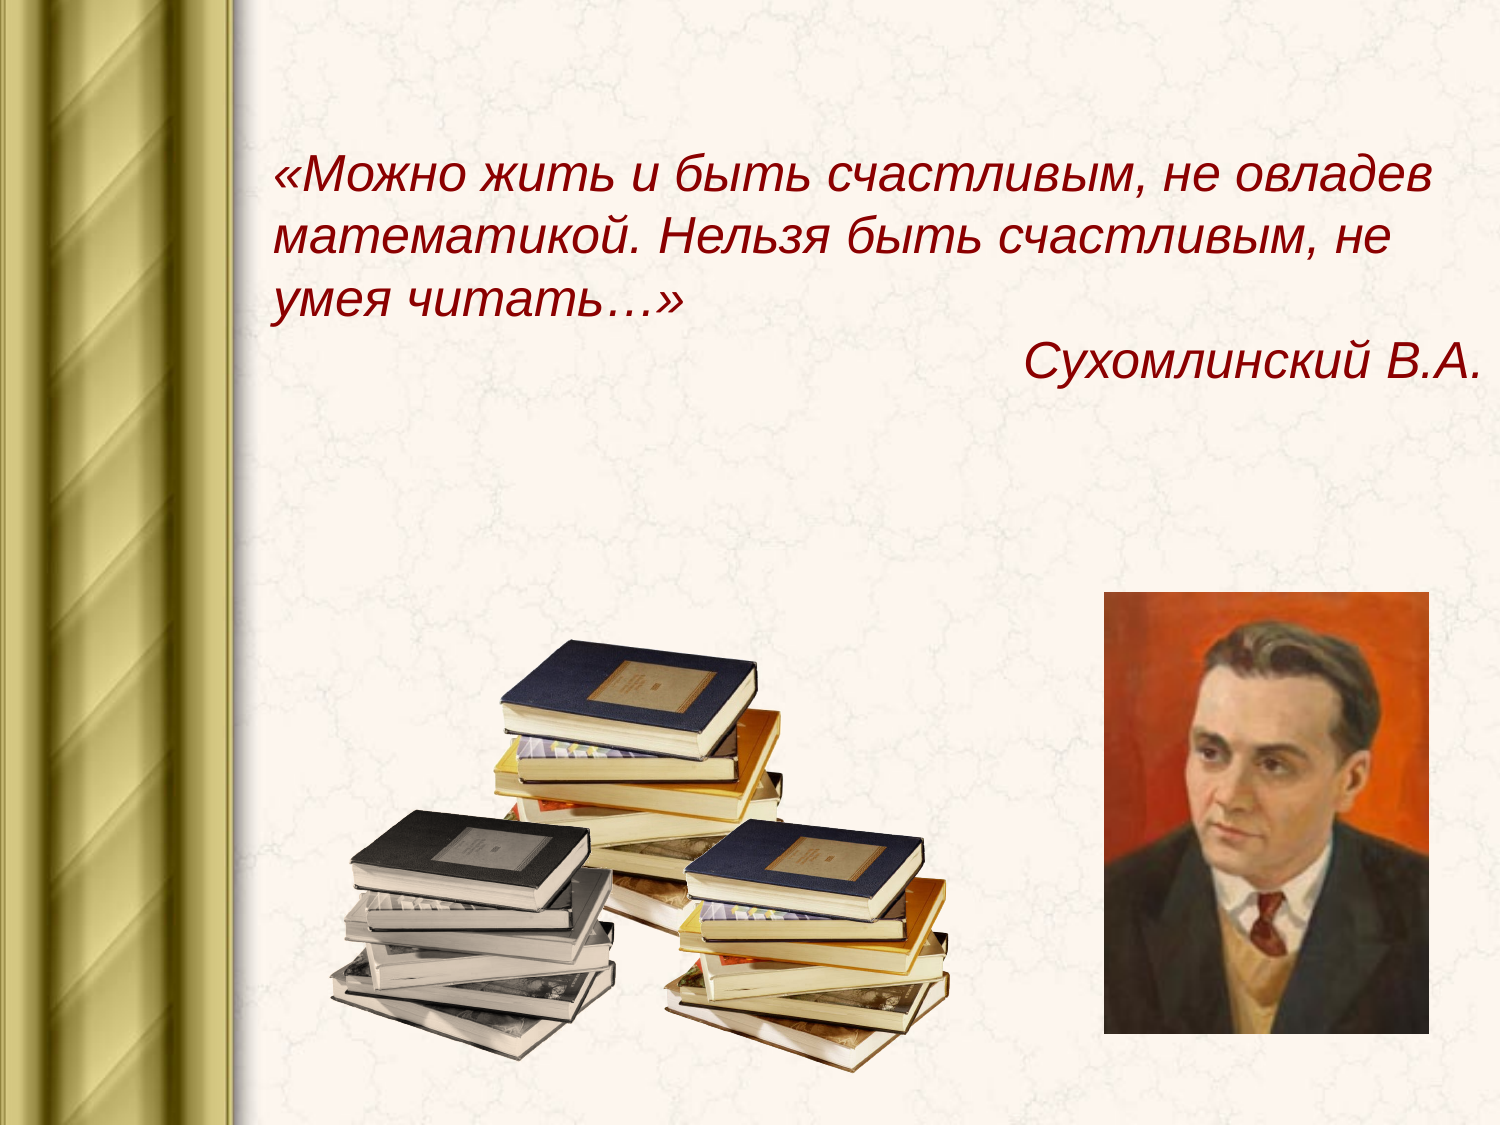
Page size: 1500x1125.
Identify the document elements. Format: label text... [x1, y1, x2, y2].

text_box «Можно жить и быть счастливым, не овладев математикой. Нельзя быть счастливым, не умея читать…» Сухомлинский В.А. [259, 131, 1500, 397]
picture [0, 0, 1500, 1125]
